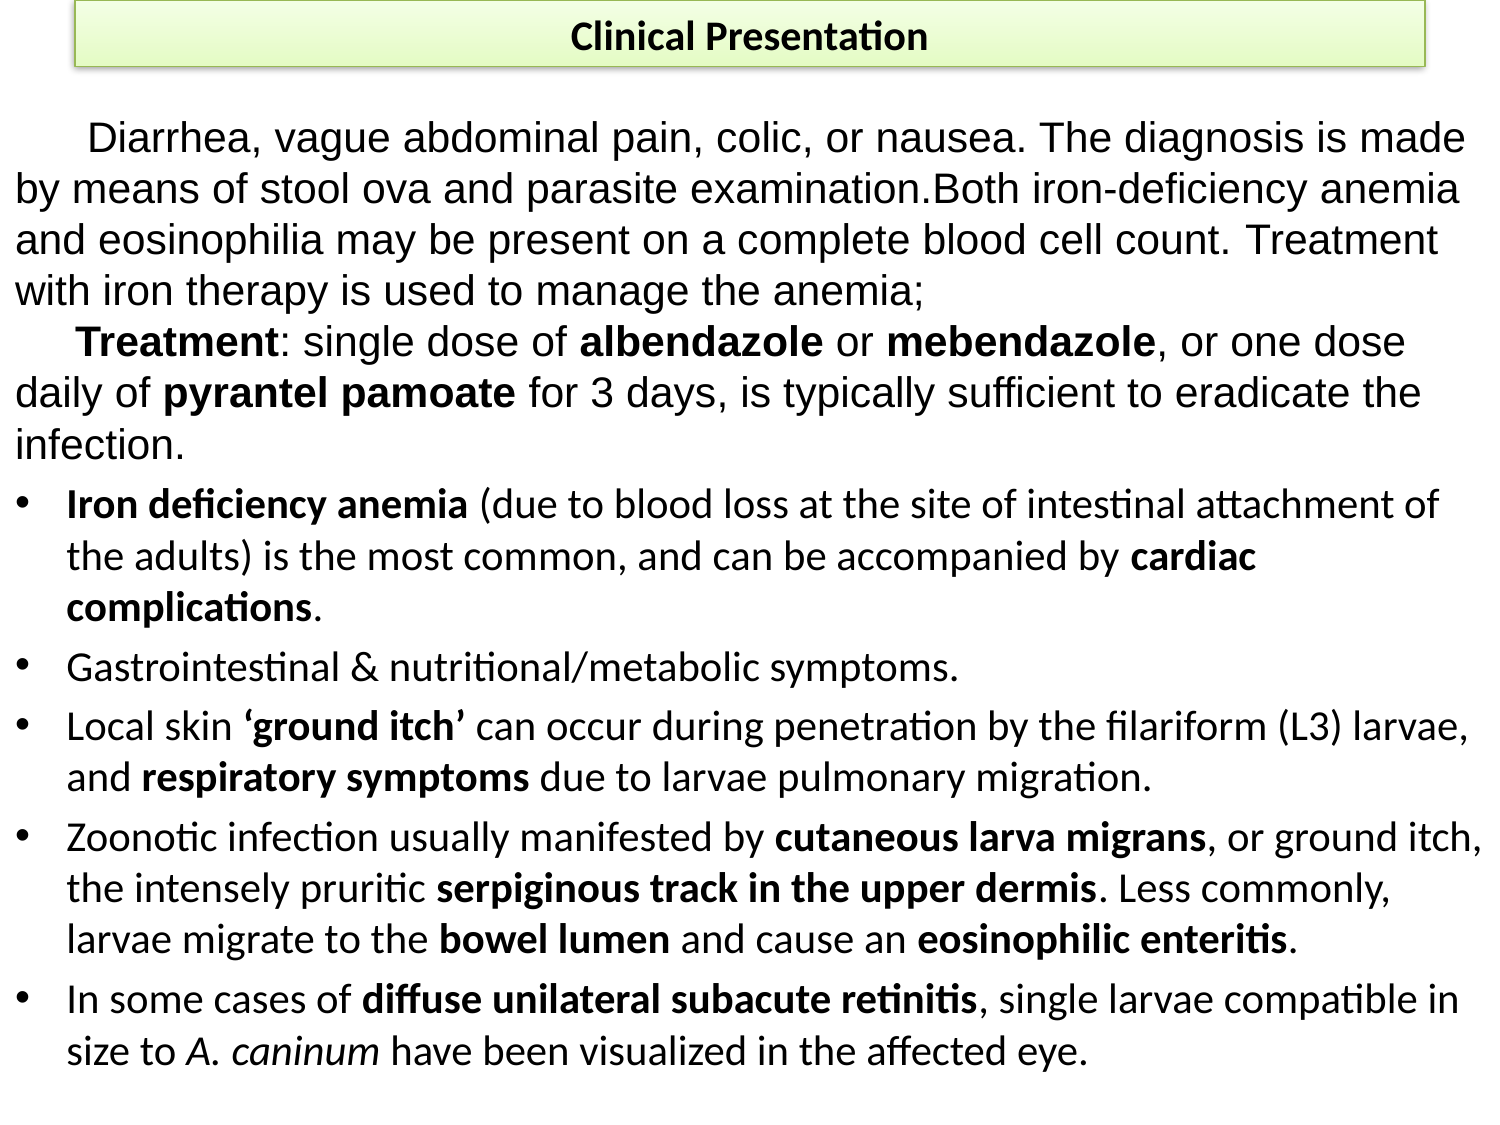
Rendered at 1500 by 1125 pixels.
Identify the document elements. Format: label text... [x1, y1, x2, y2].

list Diarrhea, vague abdominal pain, colic, or nausea. The diagnosis is made by means of stool ova and parasite examination.Both iron-deficiency anemia and eosinophilia may be present on a complete blood cell count. Treatment with iron therapy is used to manage the anemia; Treatment: single dose of albendazole or mebendazole, or one dose daily of pyrantel pamoate for 3 days, is typically sufficient to eradicate the infection. Iron deficiency anemia (due to blood loss at the site of intestinal attachment of the adults) is the most common, and can be accompanied by cardiac complications. Gastrointestinal & nutritional/metabolic symptoms. Local skin ‘ground itch’ can occur during penetration by the filariform (L3) larvae, and respiratory symptoms due to larvae pulmonary migration. Zoonotic infection usually manifested by cutaneous larva migrans, or ground itch, the intensely pruritic serpiginous track in the upper dermis. Less commonly, larvae migrate to the bowel lumen and cause an eosinophilic enteritis. In some cases of diffuse unilateral subacute retinitis, single larvae compatible in size to A. caninum have been visualized in the affected eye. [0, 101, 1500, 1125]
title Clinical Presentation [74, 0, 1426, 67]
